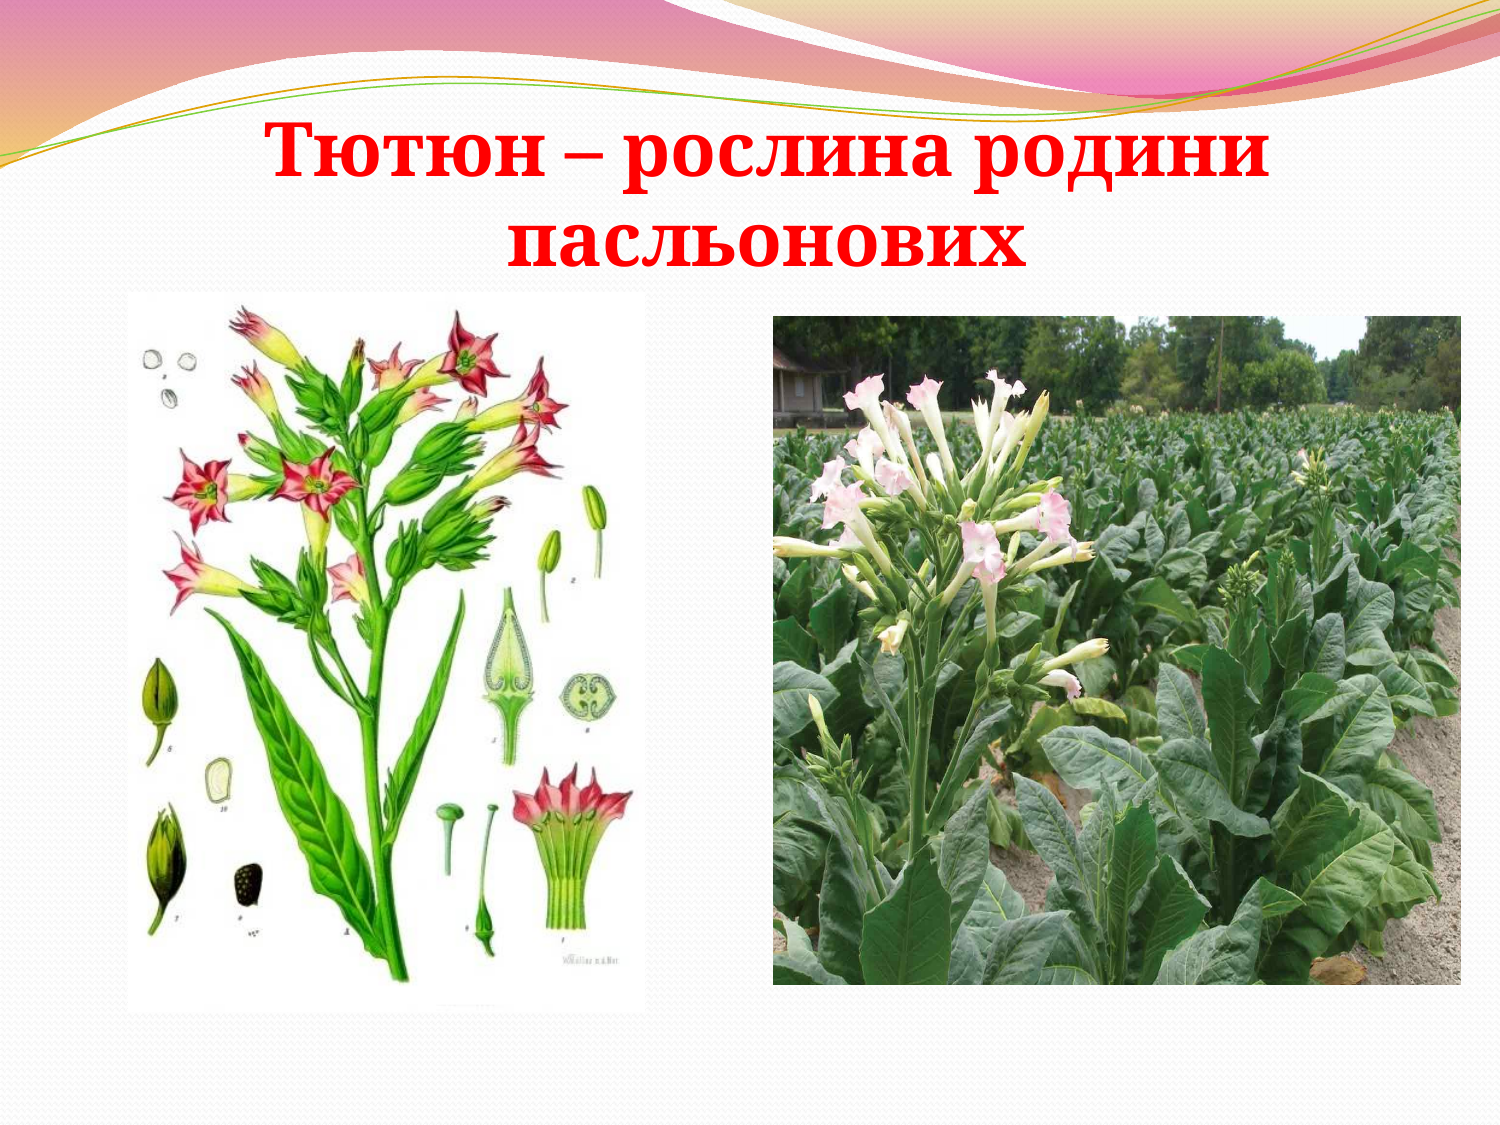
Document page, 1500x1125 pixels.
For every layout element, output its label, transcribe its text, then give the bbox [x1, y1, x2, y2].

picture [773, 316, 1461, 985]
picture [128, 292, 645, 1012]
text_box Тютюн – рослина родини пасльонових [93, 93, 1442, 289]
